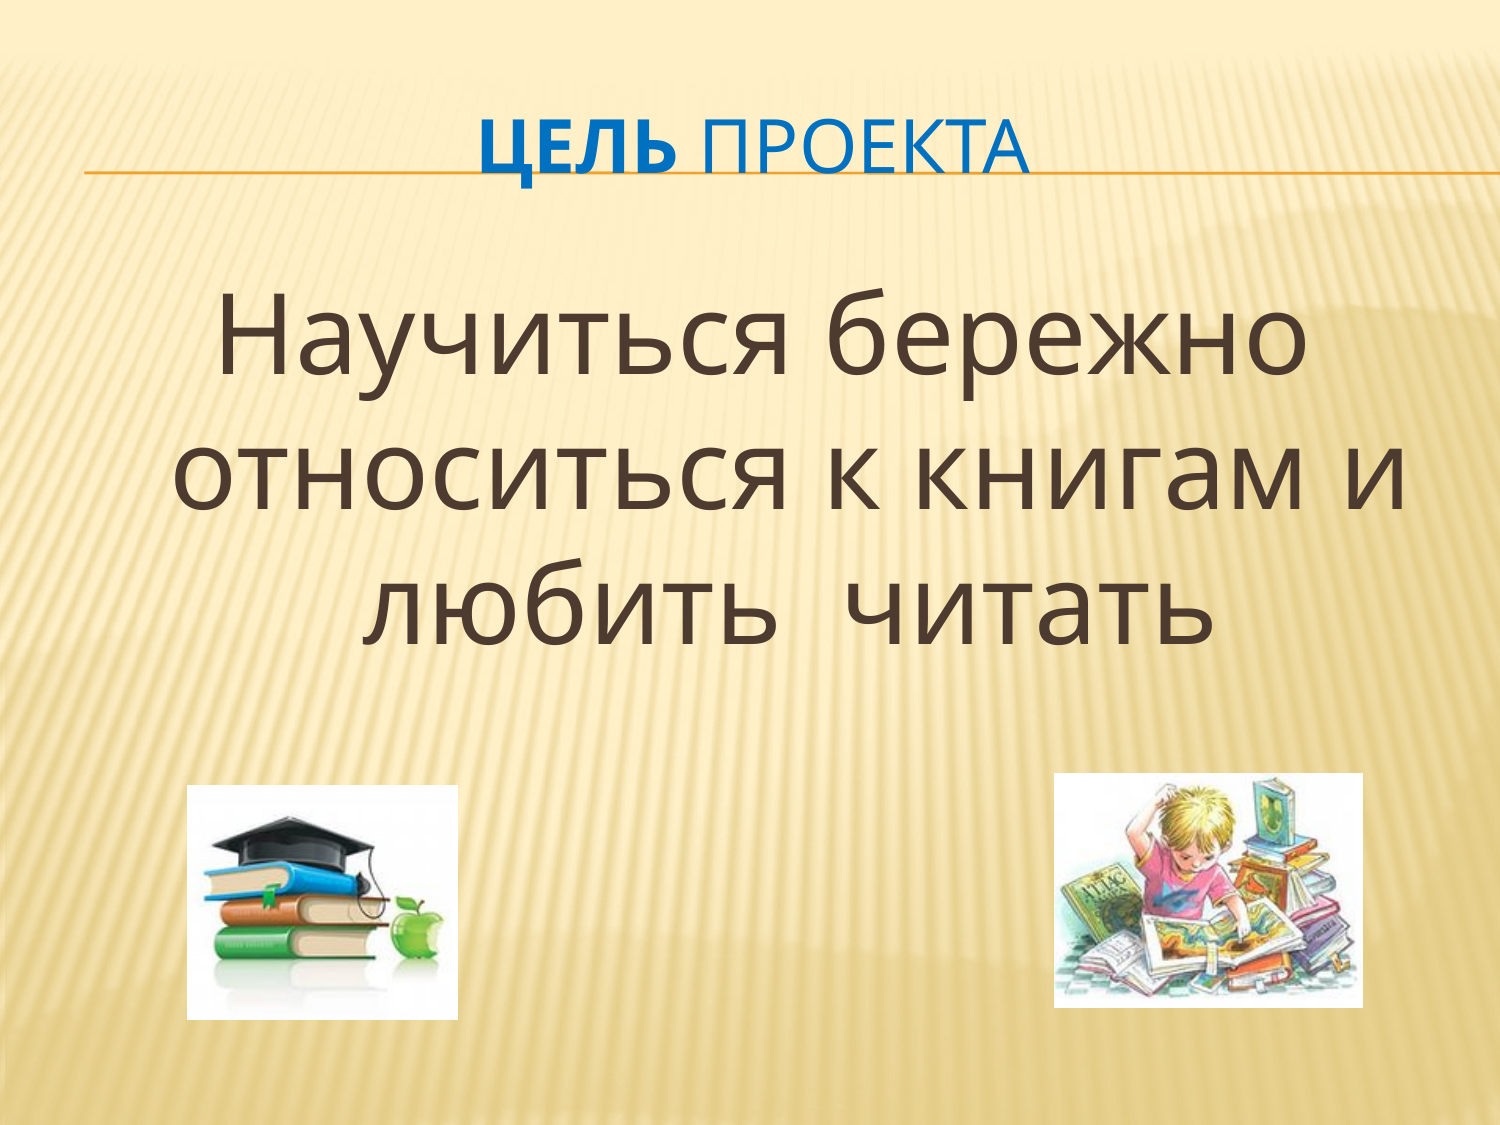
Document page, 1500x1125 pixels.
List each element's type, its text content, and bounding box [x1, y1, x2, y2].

title Цель проекта [50, 75, 1475, 213]
list Научиться бережно относиться к книгам и любить читать [50, 254, 1475, 998]
picture [1054, 773, 1363, 1009]
picture [187, 784, 459, 1020]
